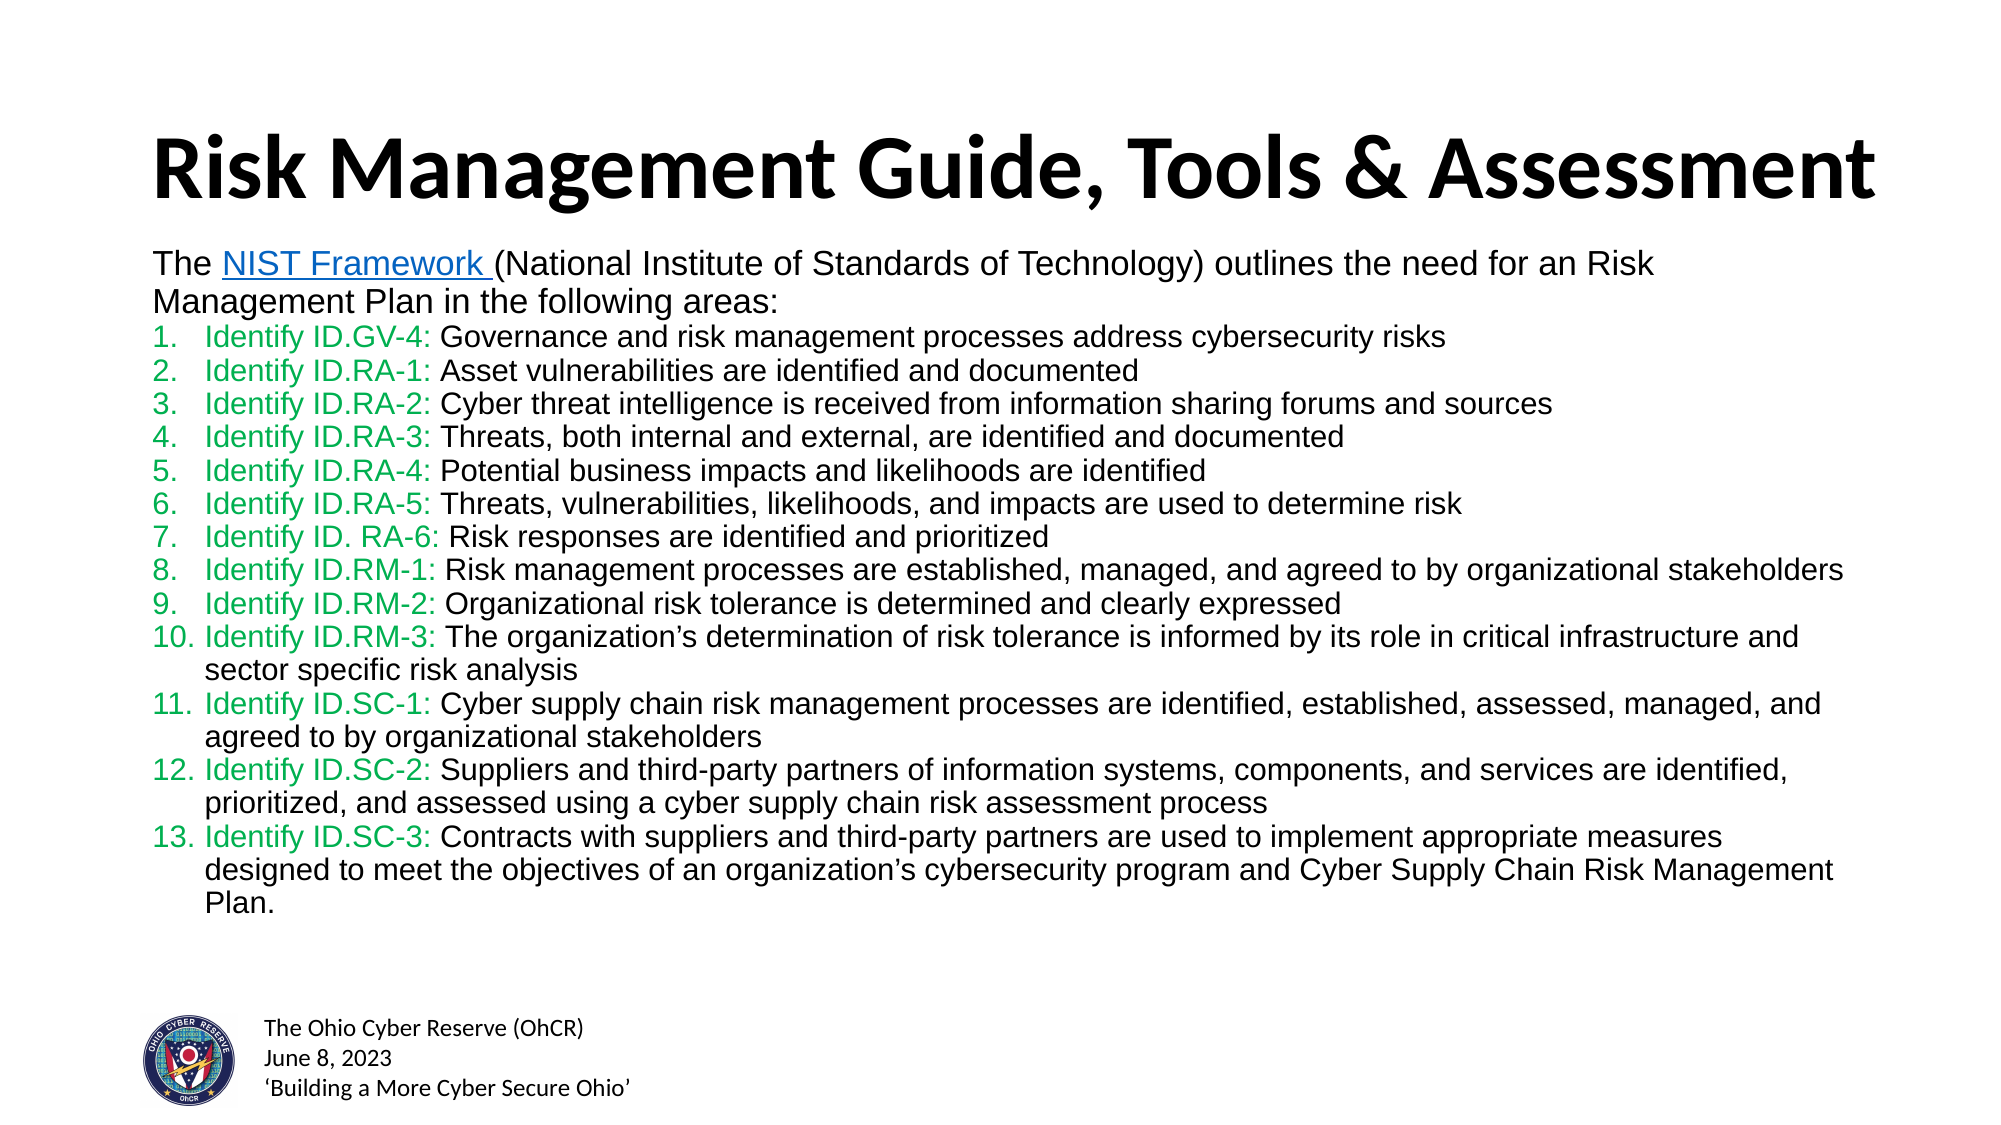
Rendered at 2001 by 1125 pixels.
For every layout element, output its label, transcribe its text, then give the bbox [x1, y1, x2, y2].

picture [140, 1013, 238, 1108]
text_box The Ohio Cyber Reserve (OhCR) June 8, 2023 ‘Building a More Cyber Secure Ohio’ [249, 1004, 647, 1109]
title Risk Management Guide, Tools & Assessment [137, 59, 1938, 278]
list The NIST Framework (National Institute of Standards of Technology) outlines the need for an Risk Management Plan in the following areas: Identify ID.GV-4: Governance and risk management processes address cybersecurity risks Identify ID.RA-1: Asset vulnerabilities are identified and documented Identify ID.RA-2: Cyber threat intelligence is received from information sharing forums and sources Identify ID.RA-3: Threats, both internal and external, are identified and documented Identify ID.RA-4: Potential business impacts and likelihoods are identified Identify ID.RA-5: Threats, vulnerabilities, likelihoods, and impacts are used to determine risk Identify ID. RA-6: Risk responses are identified and prioritized Identify ID.RM-1: Risk management processes are established, managed, and agreed to by organizational stakeholders Identify ID.RM-2: Organizational risk tolerance is determined and clearly expressed Identify ID.RM-3: The organization’s determination of risk tolerance is informed by its role in critical infrastructure and sector specific risk analysis Identify ID.SC-1: Cyber supply chain risk management processes are identified, established, assessed, managed, and agreed to by organizational stakeholders Identify ID.SC-2: Suppliers and third-party partners of information systems, components, and services are identified, prioritized, and assessed using a cyber supply chain risk assessment process Identify ID.SC-3: Contracts with suppliers and third-party partners are used to implement appropriate measures designed to meet the objectives of an organization’s cybersecurity program and Cyber Supply Chain Risk Management Plan. [137, 238, 1863, 947]
